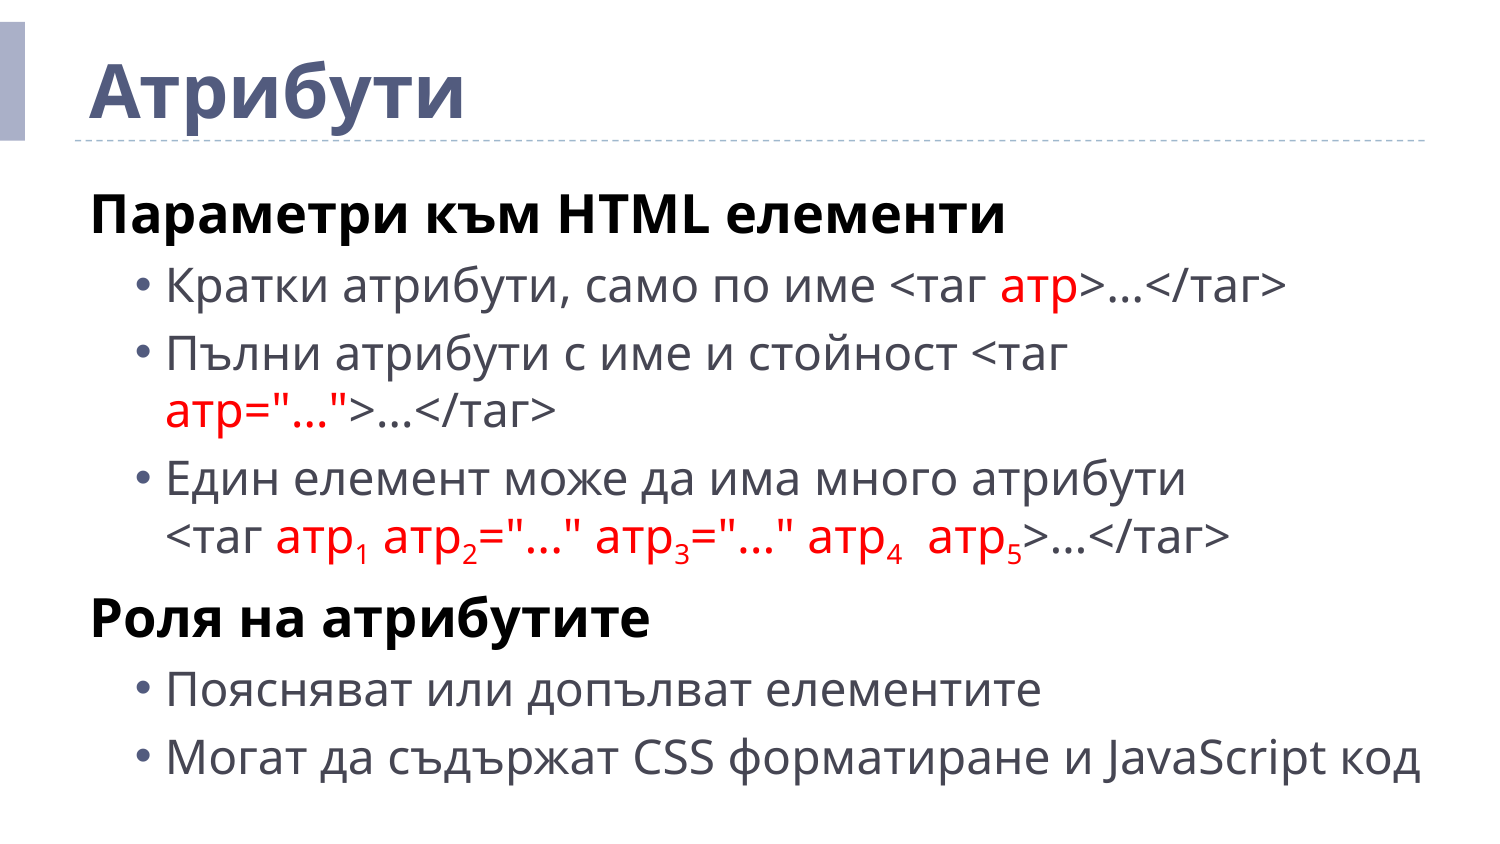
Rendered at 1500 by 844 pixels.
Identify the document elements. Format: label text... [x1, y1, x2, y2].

list Параметри към HTML елементи Кратки атрибути, само по име <таг атр>…</таг> Пълни атрибути с име и стойност <таг атр="…">…</таг> Един елемент може да има много атрибути <таг атр1 атр2="..." атр3="..." атр4 атр5>…</таг> Роля на атрибутите Поясняват или допълват елементите Могат да съдържат CSS форматиране и JavaScript код [75, 171, 1475, 835]
title Атрибути [75, 18, 1475, 141]
